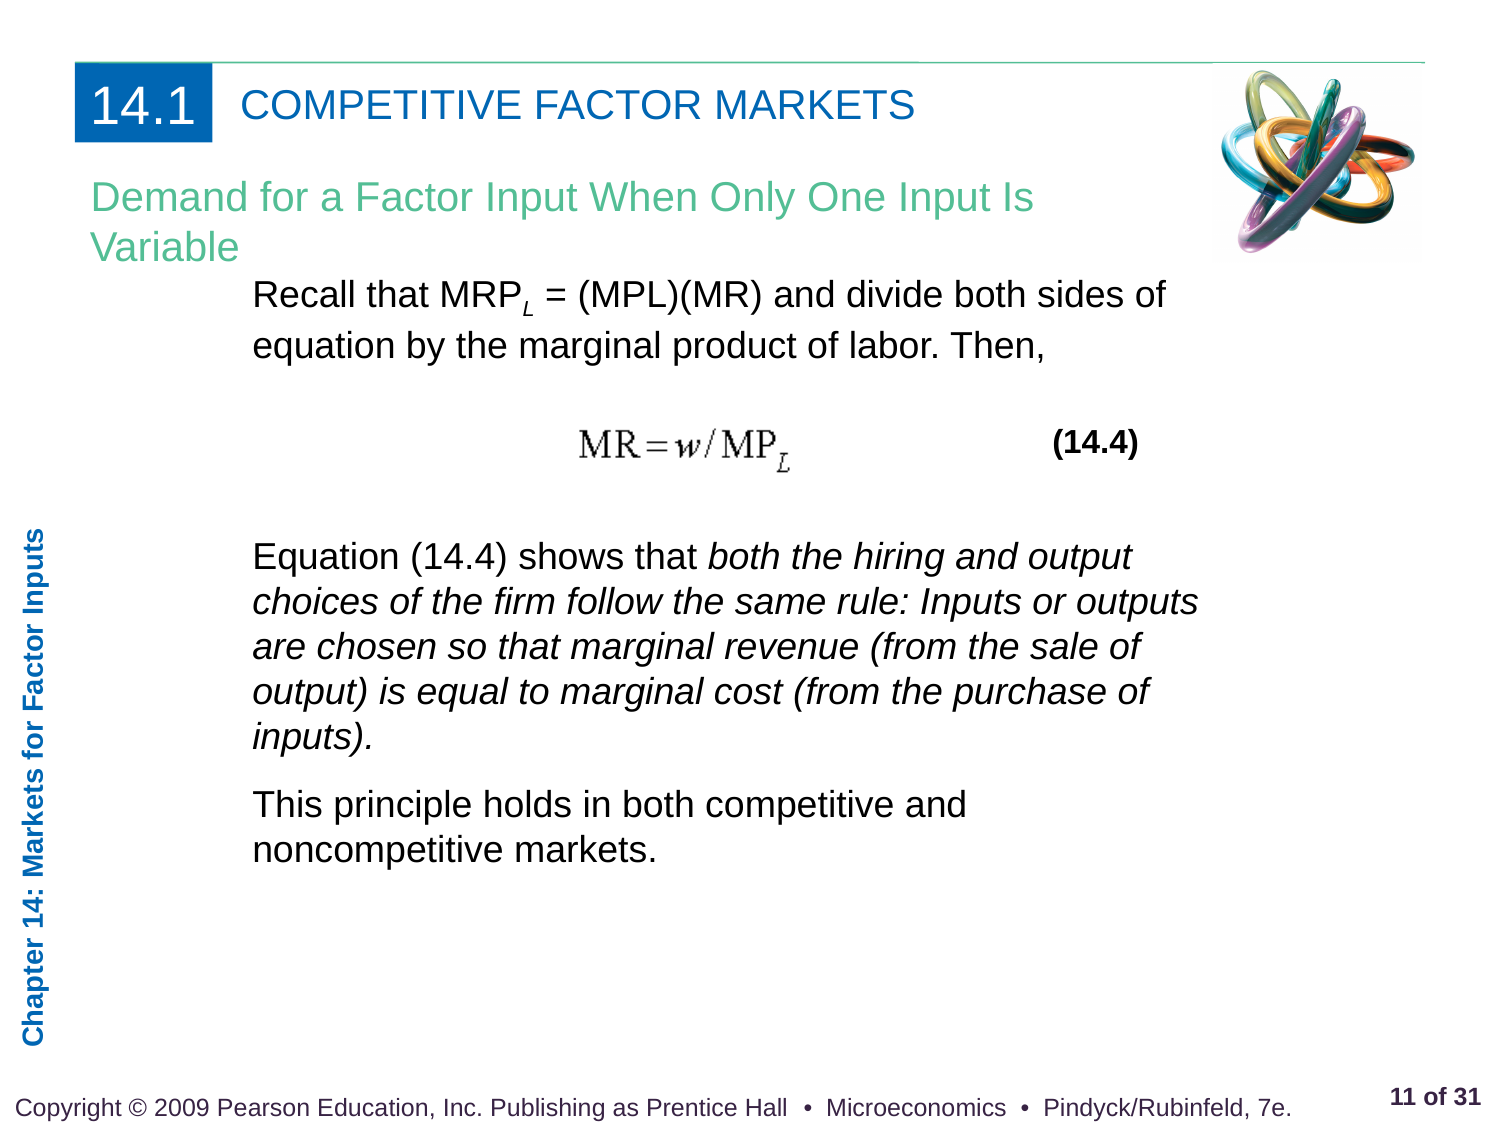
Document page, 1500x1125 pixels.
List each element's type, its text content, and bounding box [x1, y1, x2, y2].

text_box Recall that MRPL = (MPL)(MR) and divide both sides of equation by the marginal product of labor. Then, [237, 262, 1238, 374]
text_box Demand for a Factor Input When Only One Input Is Variable [75, 162, 1150, 225]
picture [1212, 63, 1422, 263]
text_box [74, 62, 1213, 143]
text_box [1420, 62, 1426, 69]
text_box Equation (14.4) shows that both the hiring and output choices of the firm follow the same rule: Inputs or outputs are chosen so that marginal revenue (from the sale of output) is equal to marginal cost (from the purchase of inputs). This principle holds in both competitive and noncompetitive markets. [237, 525, 1238, 878]
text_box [574, 412, 1163, 479]
